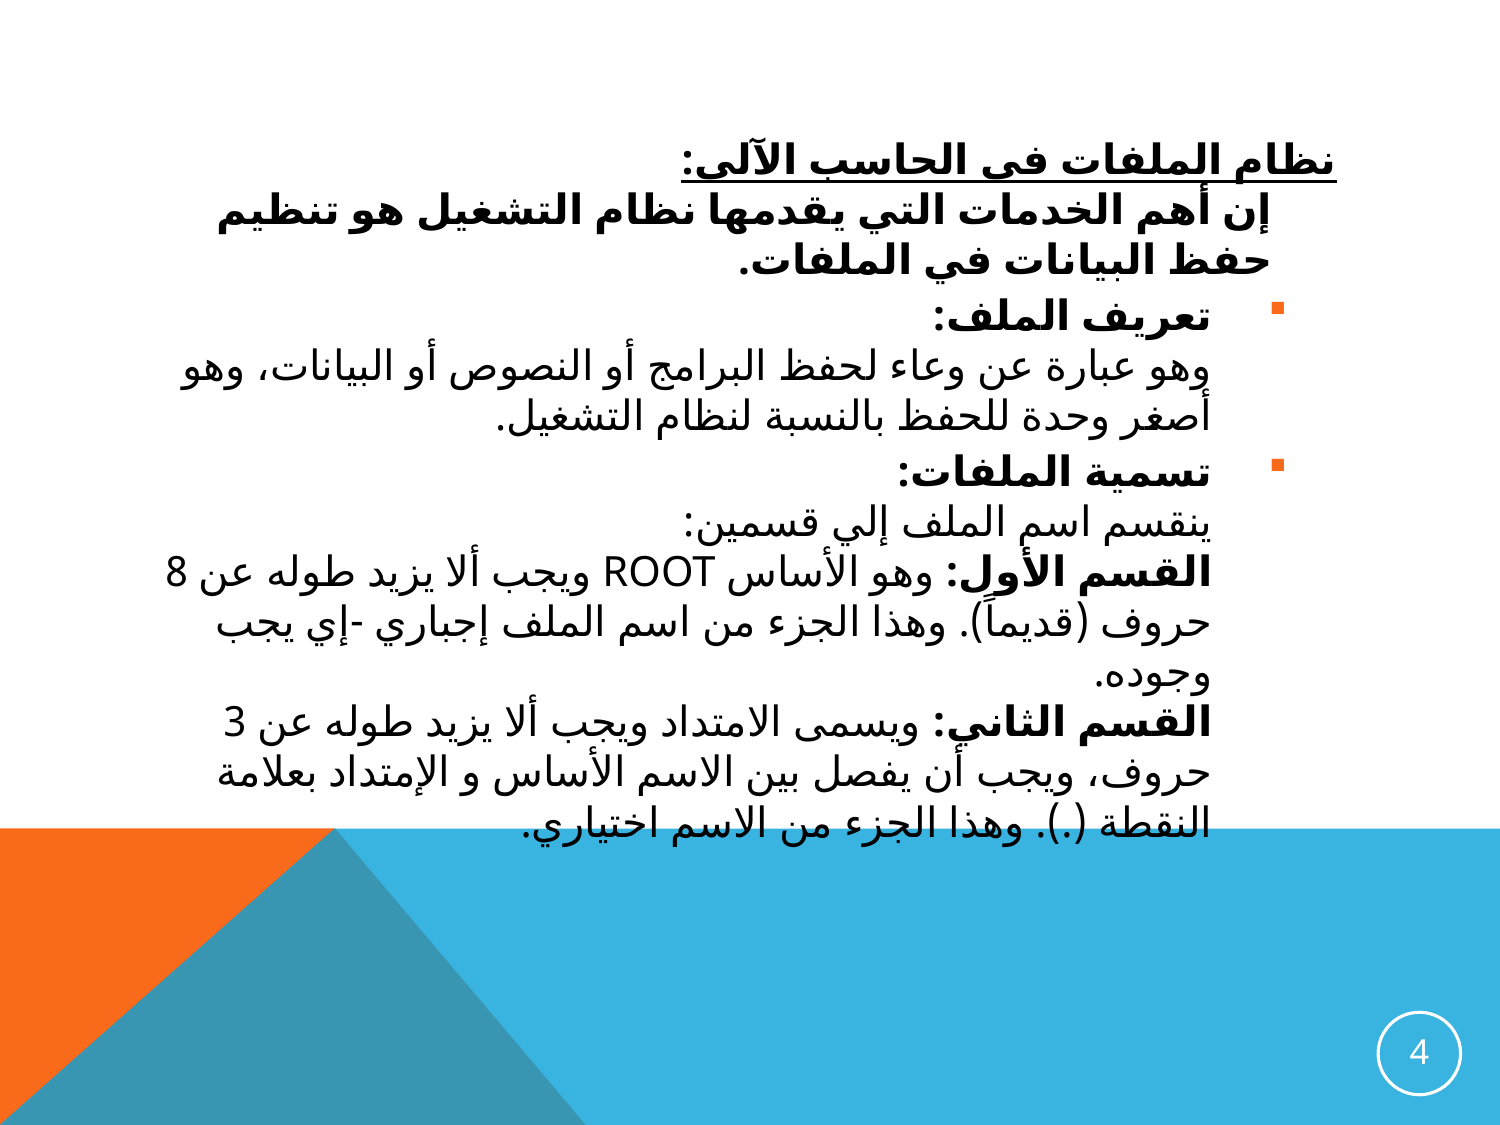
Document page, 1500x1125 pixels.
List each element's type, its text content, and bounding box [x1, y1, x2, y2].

slide_number 4 [1376, 1010, 1463, 1097]
list نظام الملفات فى الحاسب الآلى: إن أهم الخدمات التي يقدمها نظام التشغيل هو تنظيم حفظ البيانات في الملفات. تعريف الملف: وهو عبارة عن وعاء لحفظ البرامج أو النصوص أو البيانات، وهو أصغر وحدة للحفظ بالنسبة لنظام التشغيل. تسمية الملفات: ينقسم اسم الملف إلي قسمين: القسم الأول: وهو الأساس ROOT ويجب ألا يزيد طوله عن 8 حروف (قديماً). وهذا الجزء من اسم الملف إجباري -إي يجب وجوده. القسم الثاني: ويسمى الامتداد ويجب ألا يزيد طوله عن 3 حروف، ويجب أن يفصل بين الاسم الأساس و الإمتداد بعلامة النقطة (.). وهذا الجزء من الاسم اختياري. [137, 125, 1363, 875]
